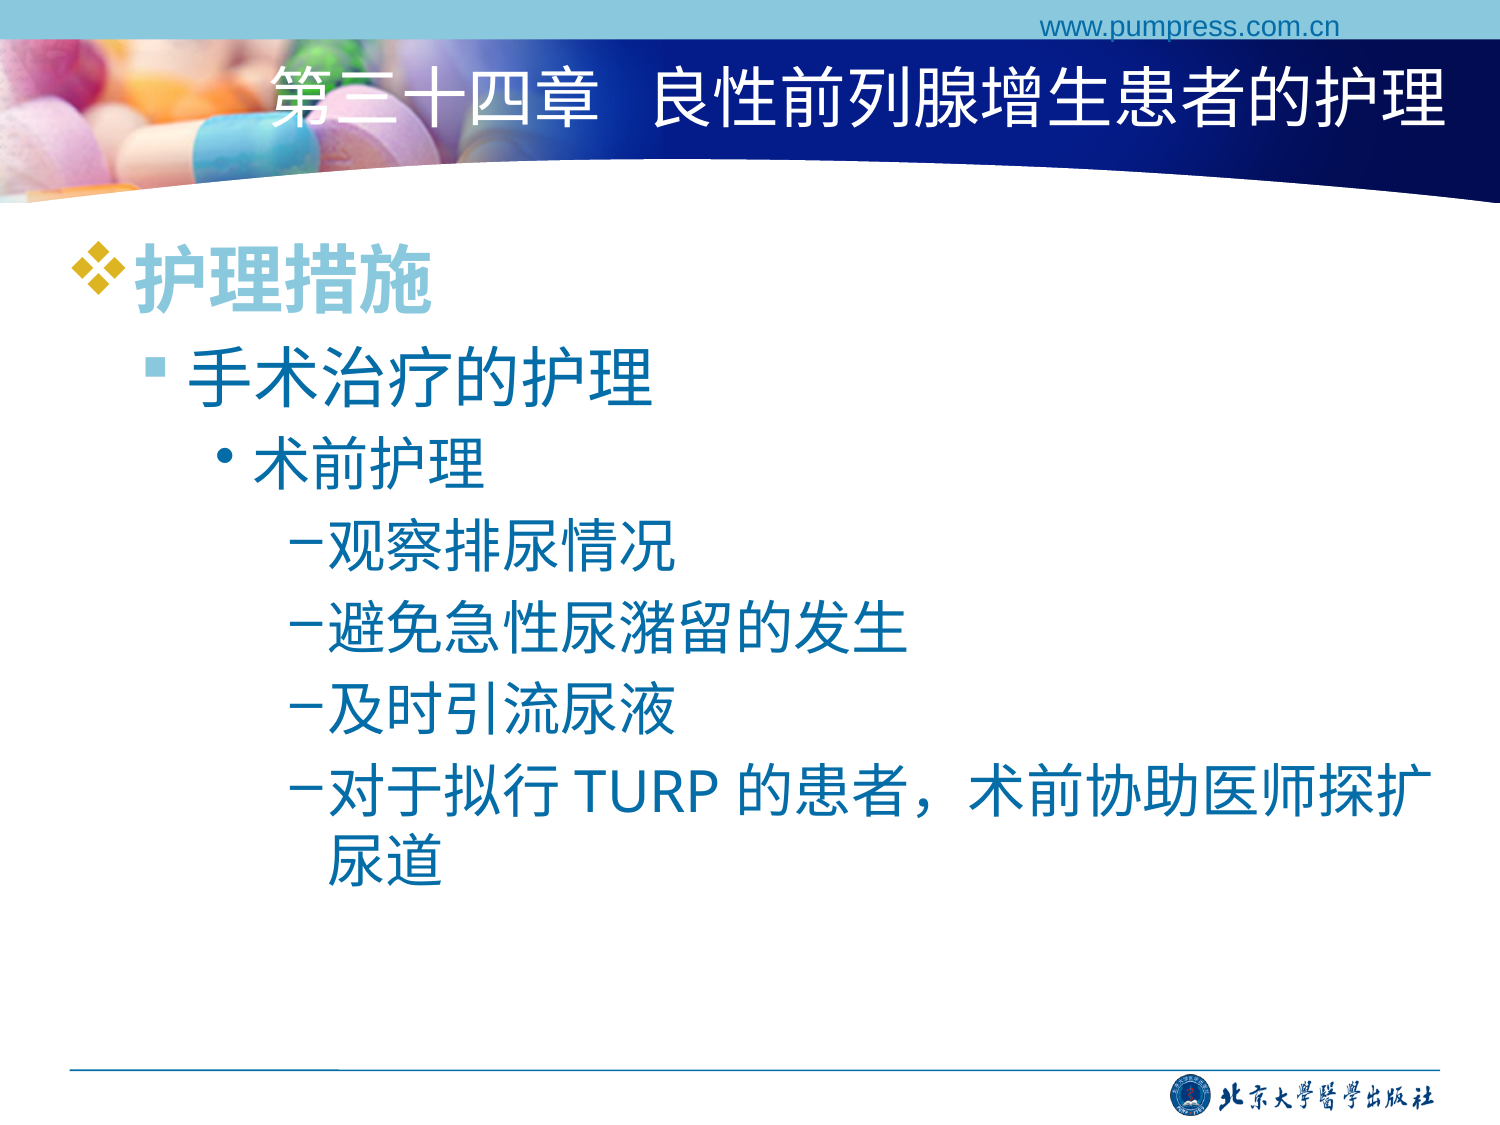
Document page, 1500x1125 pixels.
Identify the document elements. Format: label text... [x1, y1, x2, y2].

picture [1170, 1074, 1436, 1118]
list 护理措施 手术治疗的护理 术前护理 观察排尿情况 避免急性尿潴留的发生 及时引流尿液 对于拟行TURP的患者，术前协助医师探扩尿道 [49, 224, 1463, 1026]
slide_number www.pumpress.com.cn [1025, 0, 1463, 38]
title 第三十四章 良性前列腺增生患者的护理 [137, 49, 1463, 143]
picture [0, 40, 1500, 203]
